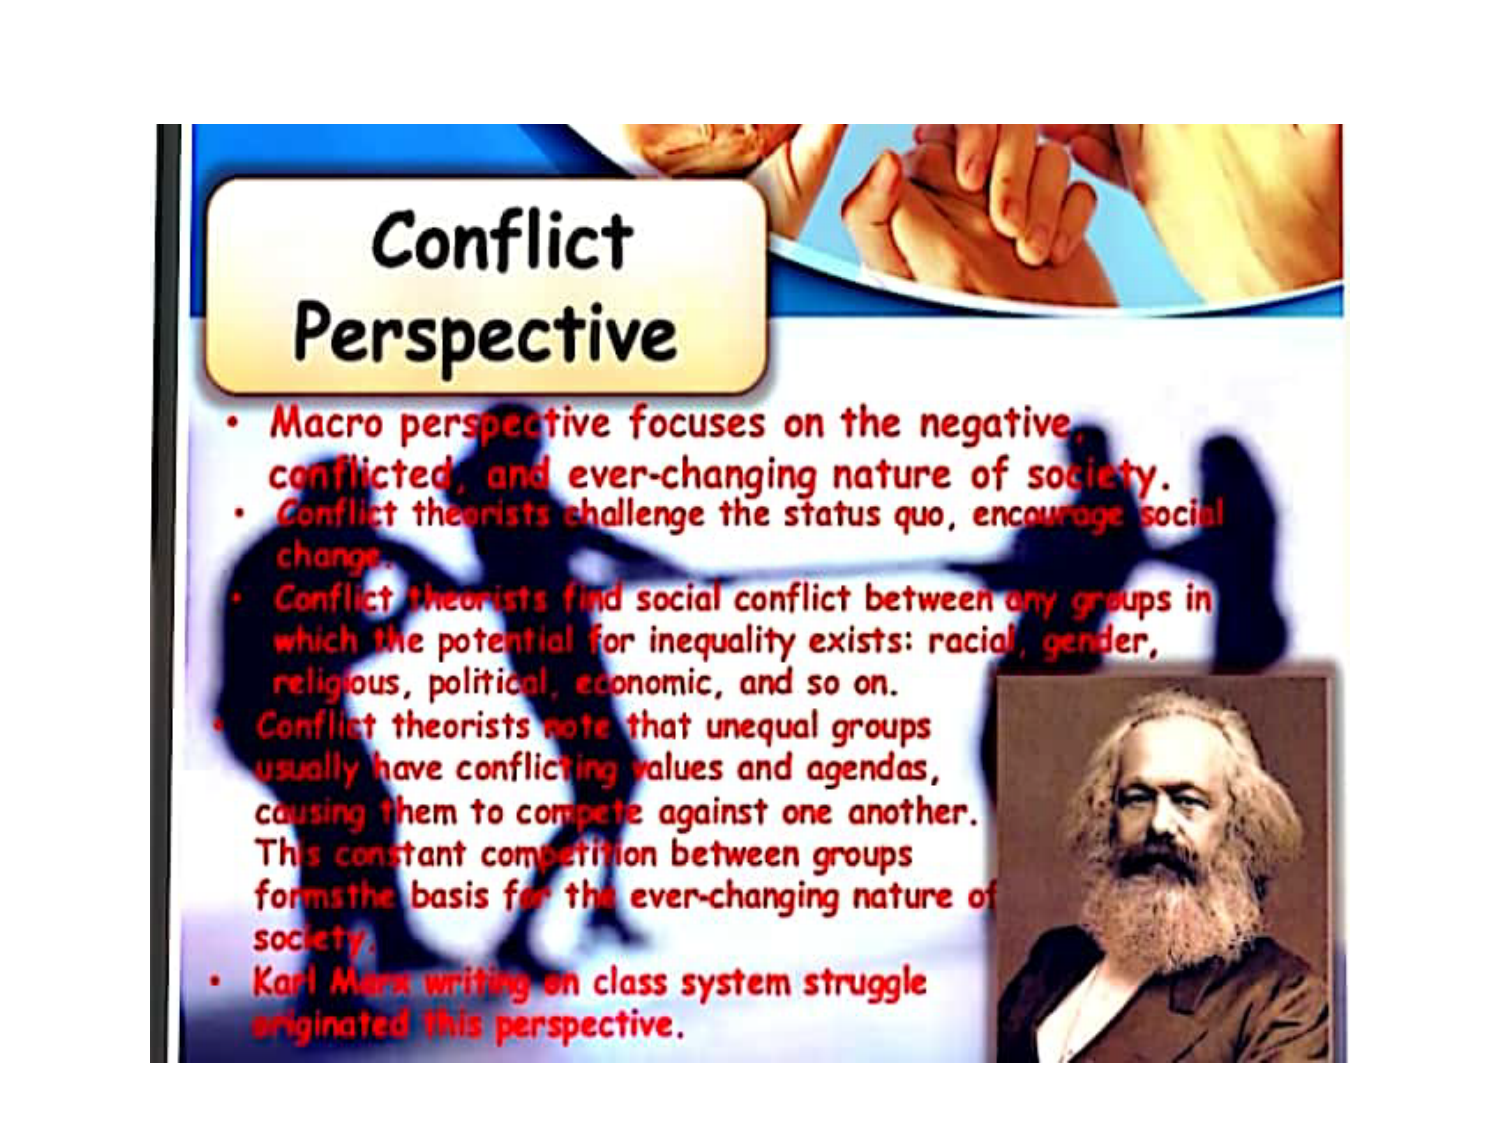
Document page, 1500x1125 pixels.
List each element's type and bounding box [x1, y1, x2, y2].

picture [149, 124, 1351, 1063]
